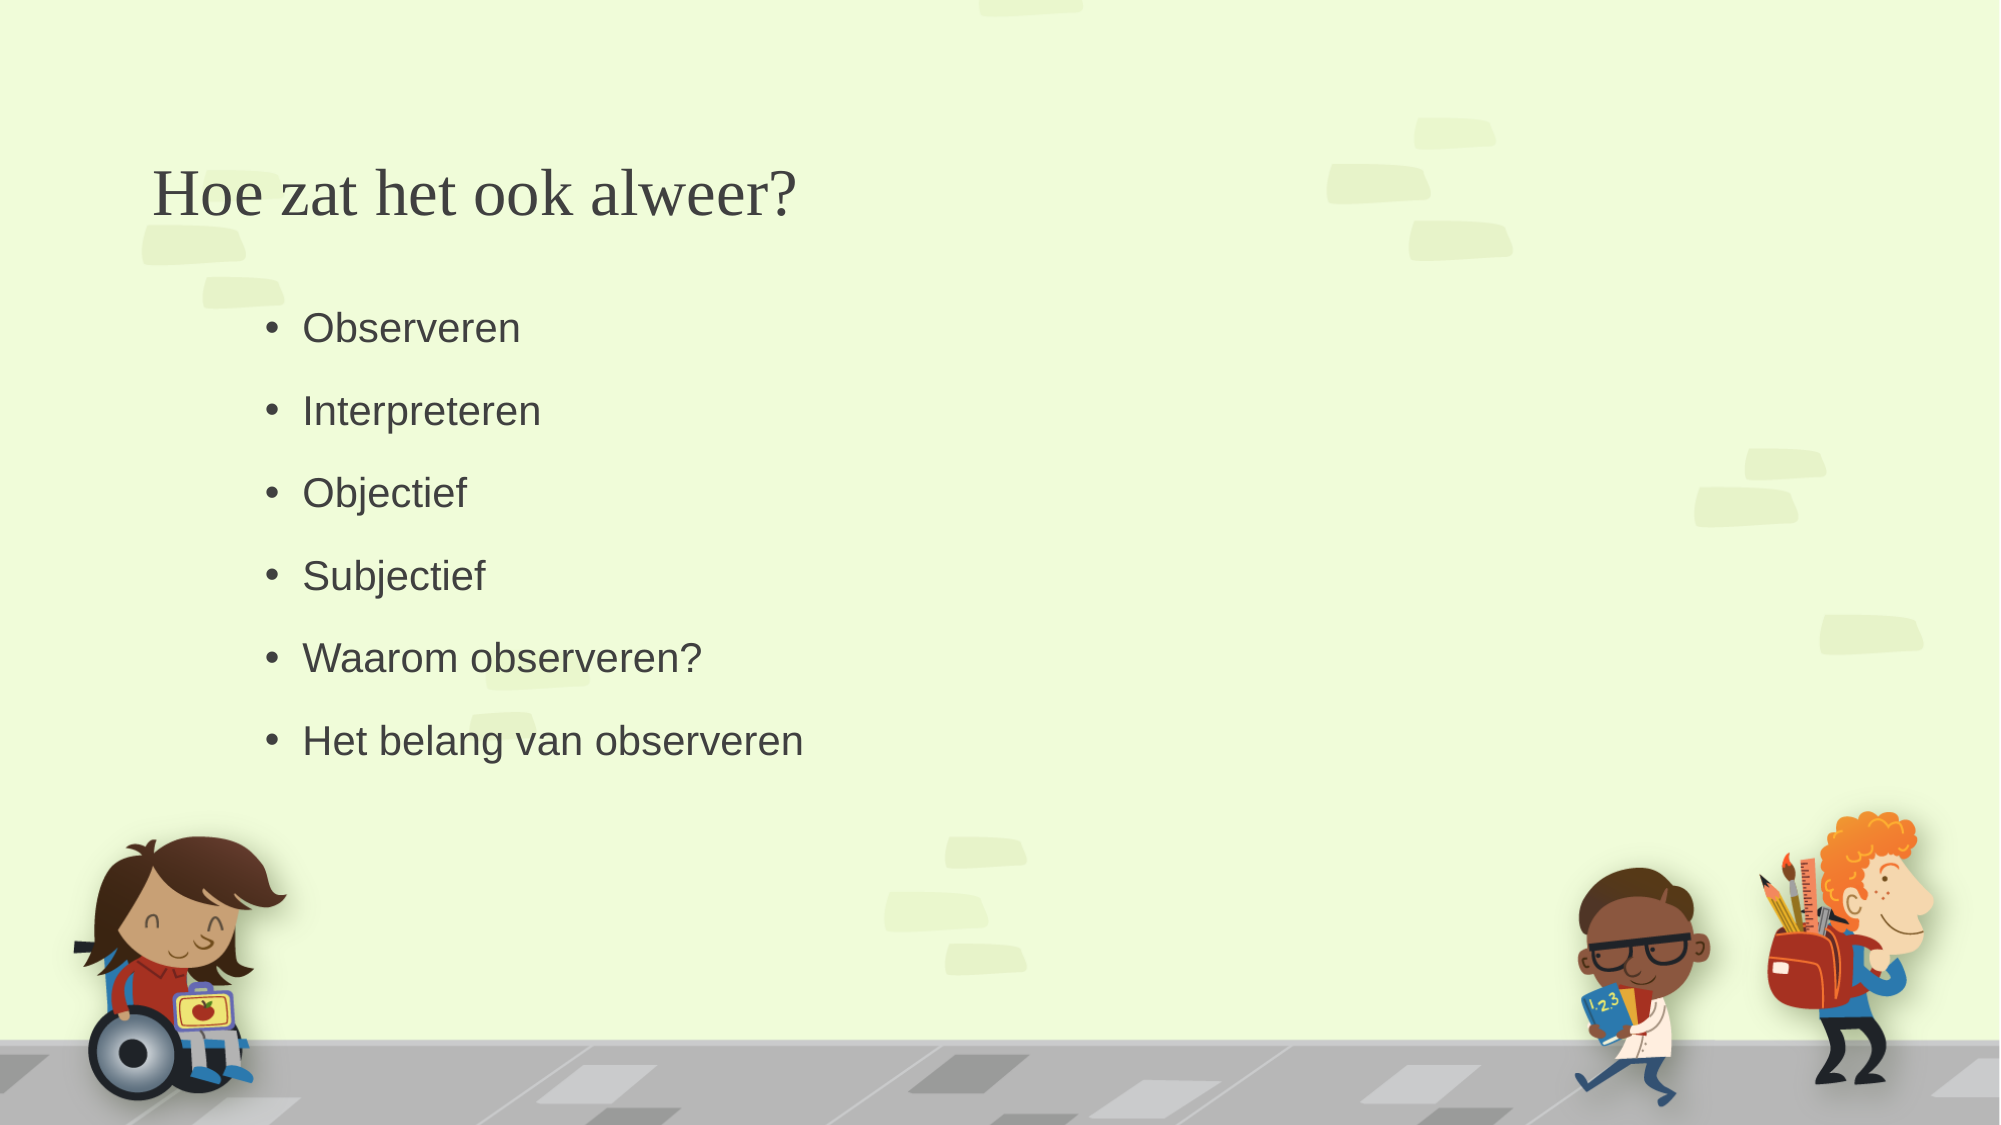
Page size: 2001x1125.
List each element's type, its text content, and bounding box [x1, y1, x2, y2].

title Hoe zat het ook alweer? [137, 59, 1750, 238]
picture [0, 0, 2000, 1125]
list Observeren Interpreteren Objectief Subjectief Waarom observeren? Het belang van observeren [249, 299, 970, 870]
